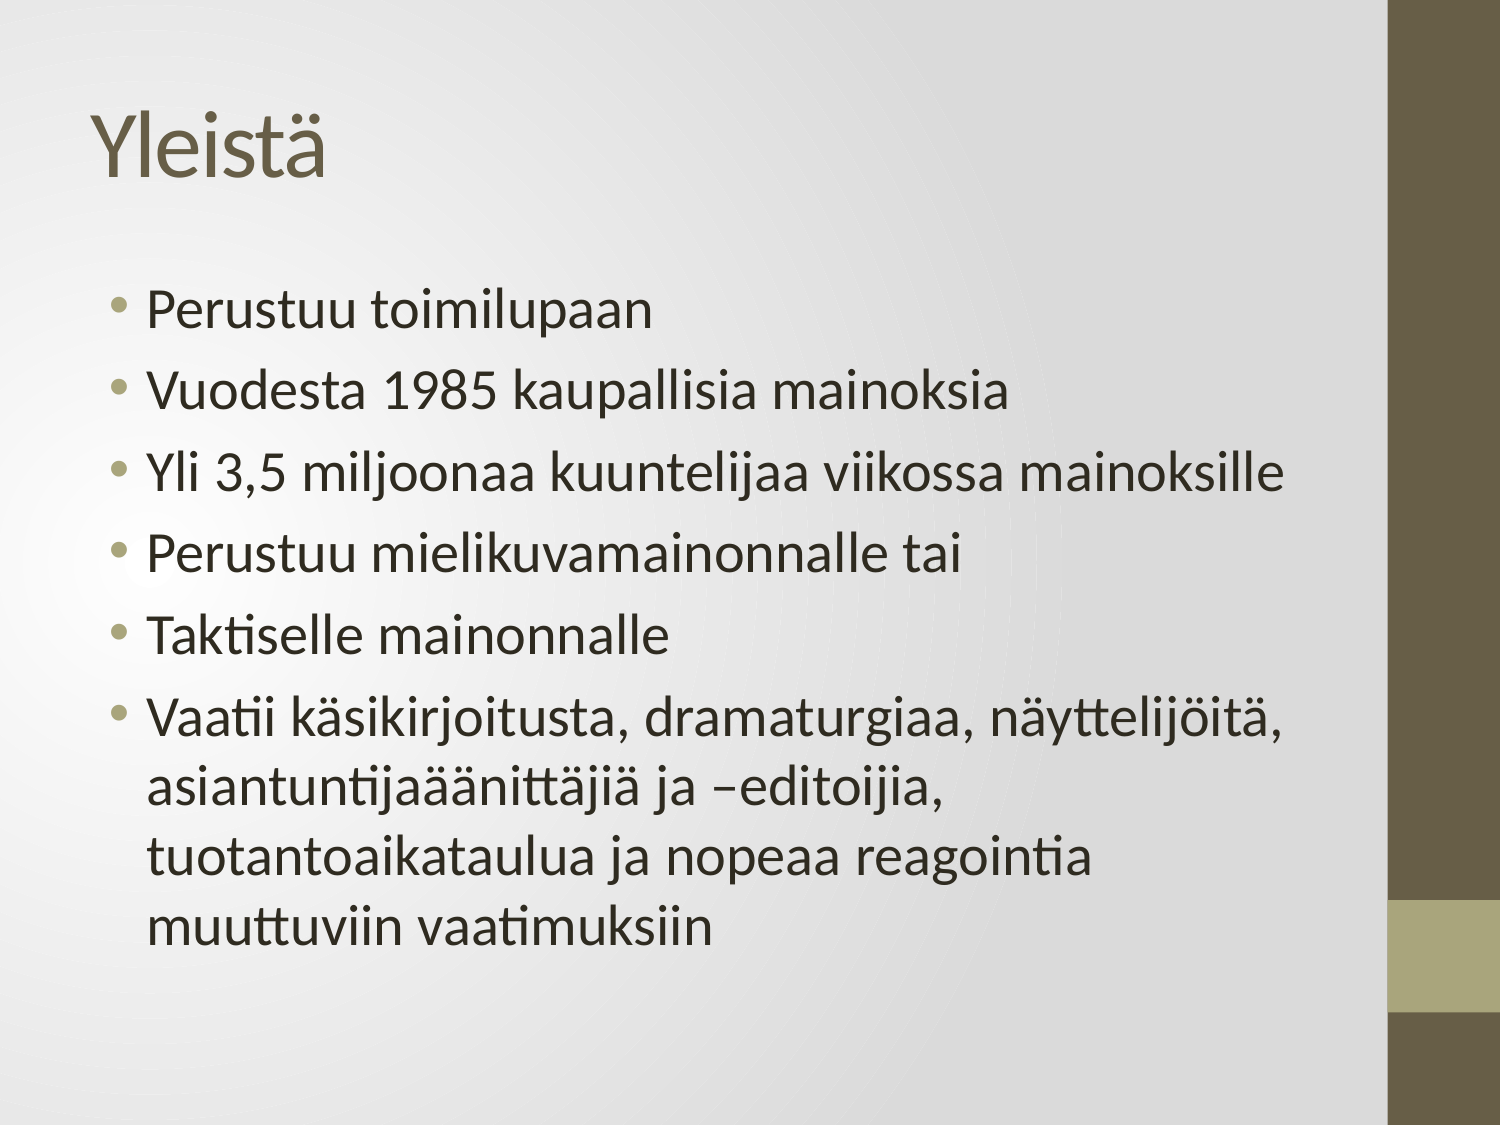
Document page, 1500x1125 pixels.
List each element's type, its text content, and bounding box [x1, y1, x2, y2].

title Yleistä [75, 45, 1325, 233]
list Perustuu toimilupaan Vuodesta 1985 kaupallisia mainoksia Yli 3,5 miljoonaa kuuntelijaa viikossa mainoksille Perustuu mielikuvamainonnalle tai Taktiselle mainonnalle Vaatii käsikirjoitusta, dramaturgiaa, näyttelijöitä, asiantuntijaäänittäjiä ja –editoijia, tuotantoaikataulua ja nopeaa reagointia muuttuviin vaatimuksiin [75, 262, 1325, 1050]
